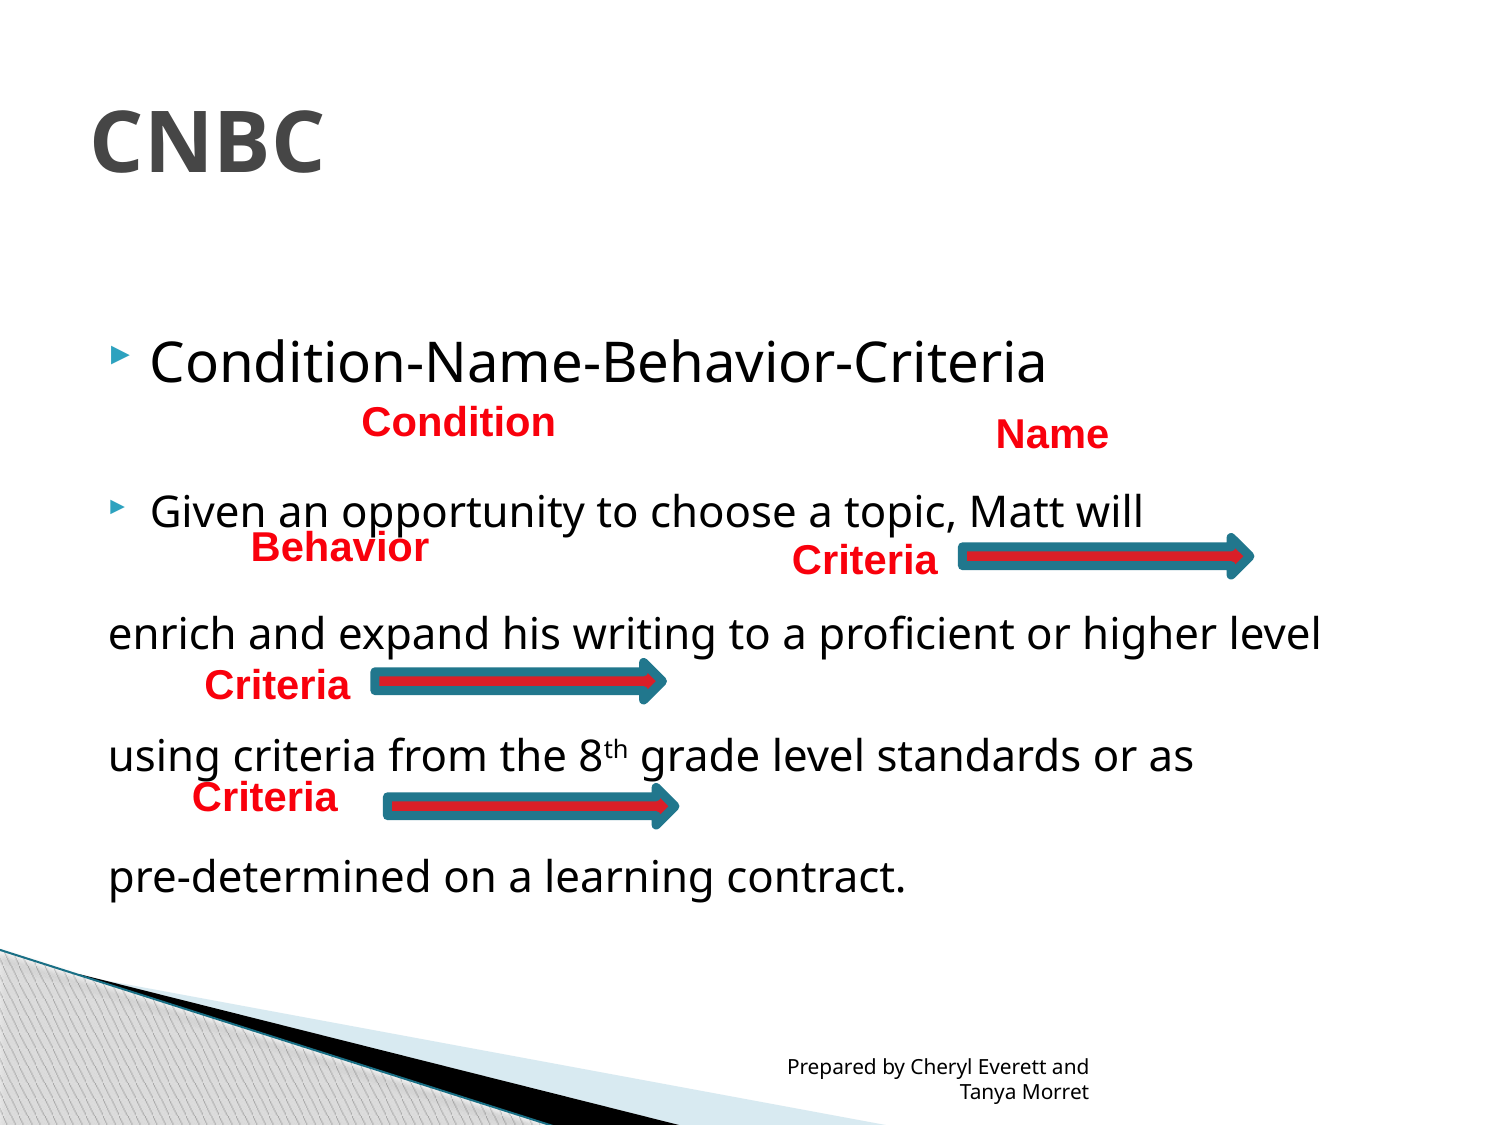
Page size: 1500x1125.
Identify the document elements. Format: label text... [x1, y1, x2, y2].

title CNBC [75, 45, 1425, 233]
footer Prepared by Cheryl Everett and Tanya Morret [718, 1051, 1105, 1112]
text_box Condition [275, 387, 643, 453]
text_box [737, 524, 1251, 591]
text_box Behavior [212, 512, 468, 578]
text_box Name [924, 399, 1181, 465]
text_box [149, 649, 663, 716]
list Condition-Name-Behavior-Criteria Given an opportunity to choose a topic, Matt will enrich and expand his writing to a proficient or higher level using criteria from the 8th grade level standards or as pre-determined on a learning contract. [74, 242, 1451, 986]
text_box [137, 762, 676, 829]
